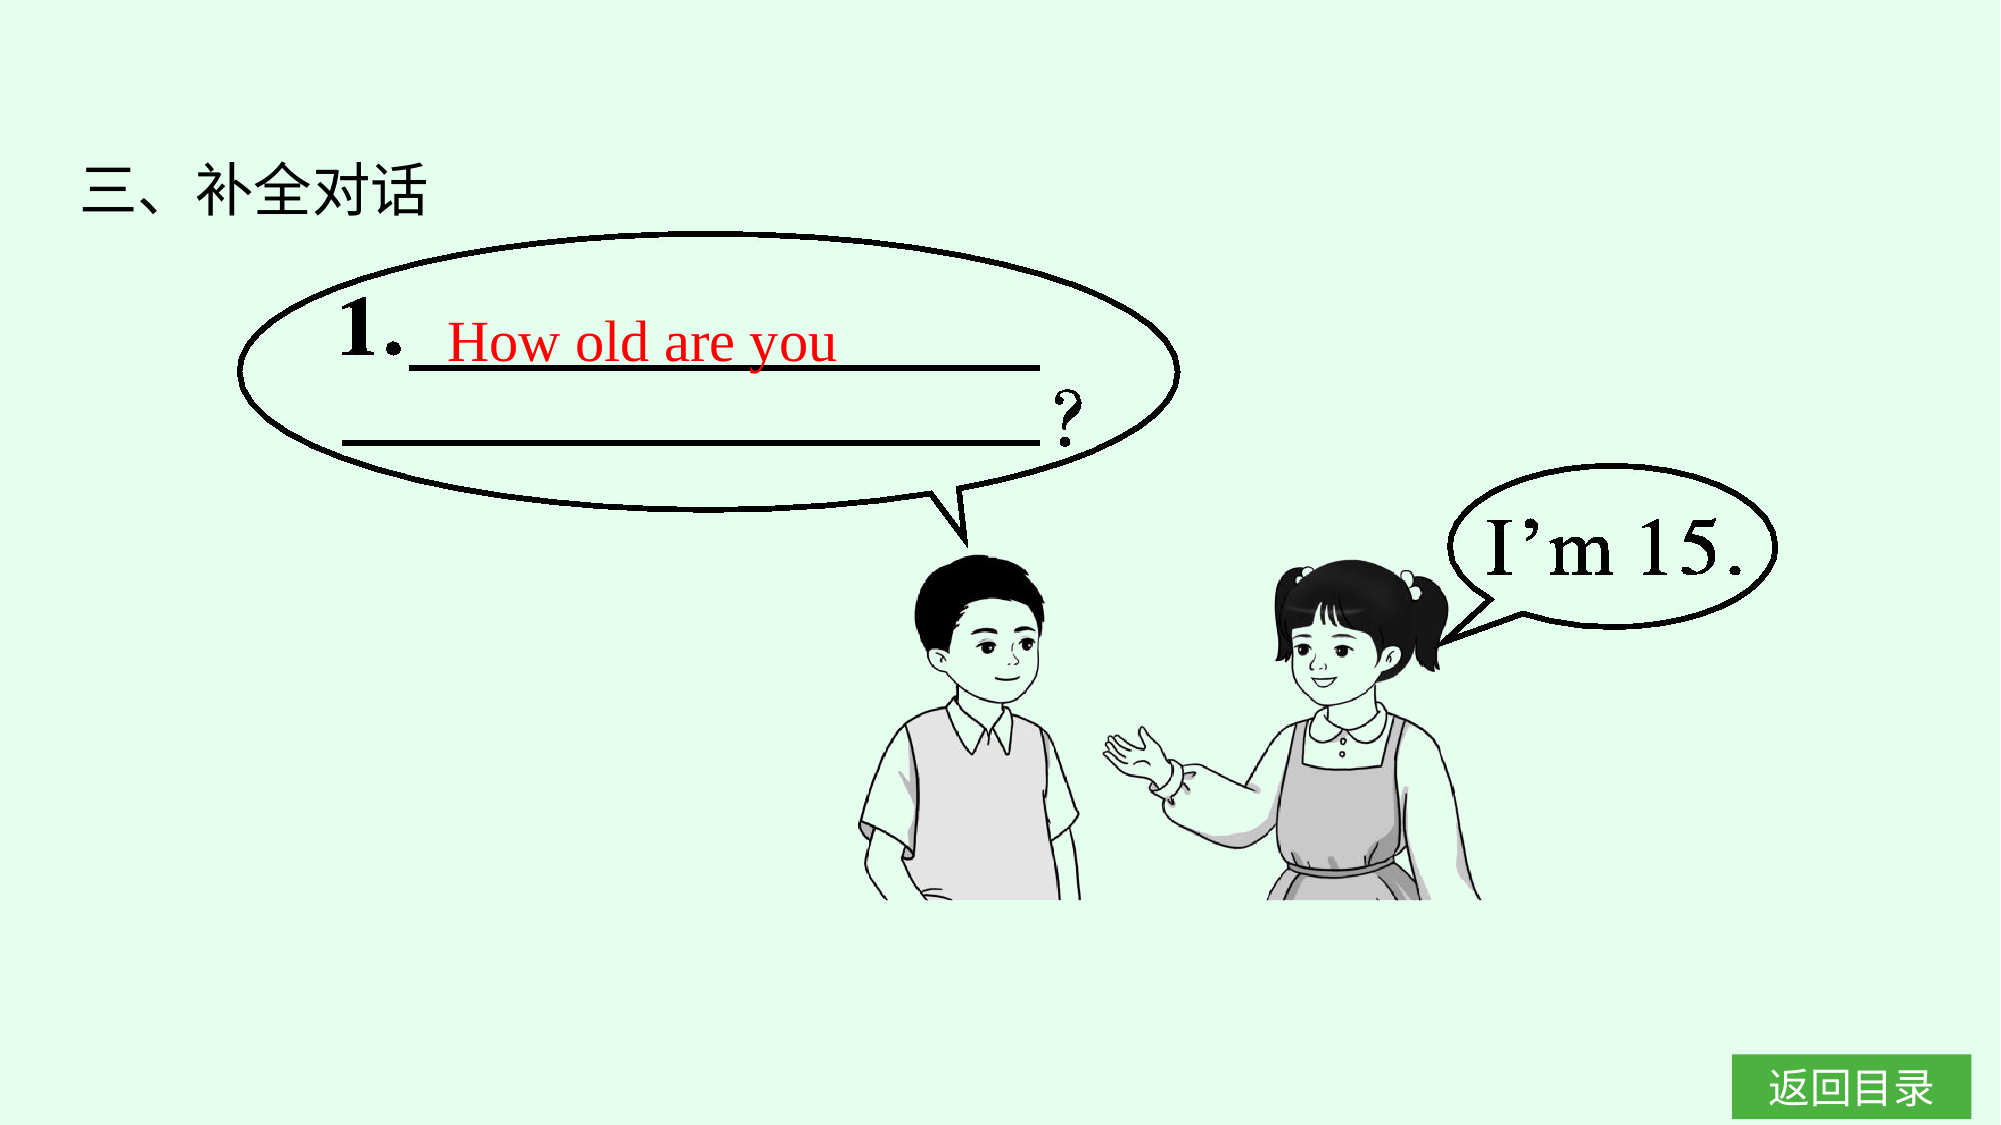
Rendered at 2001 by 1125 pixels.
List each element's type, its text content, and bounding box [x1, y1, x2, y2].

picture [235, 228, 1785, 901]
text_box 三、补全对话 [64, 124, 444, 231]
